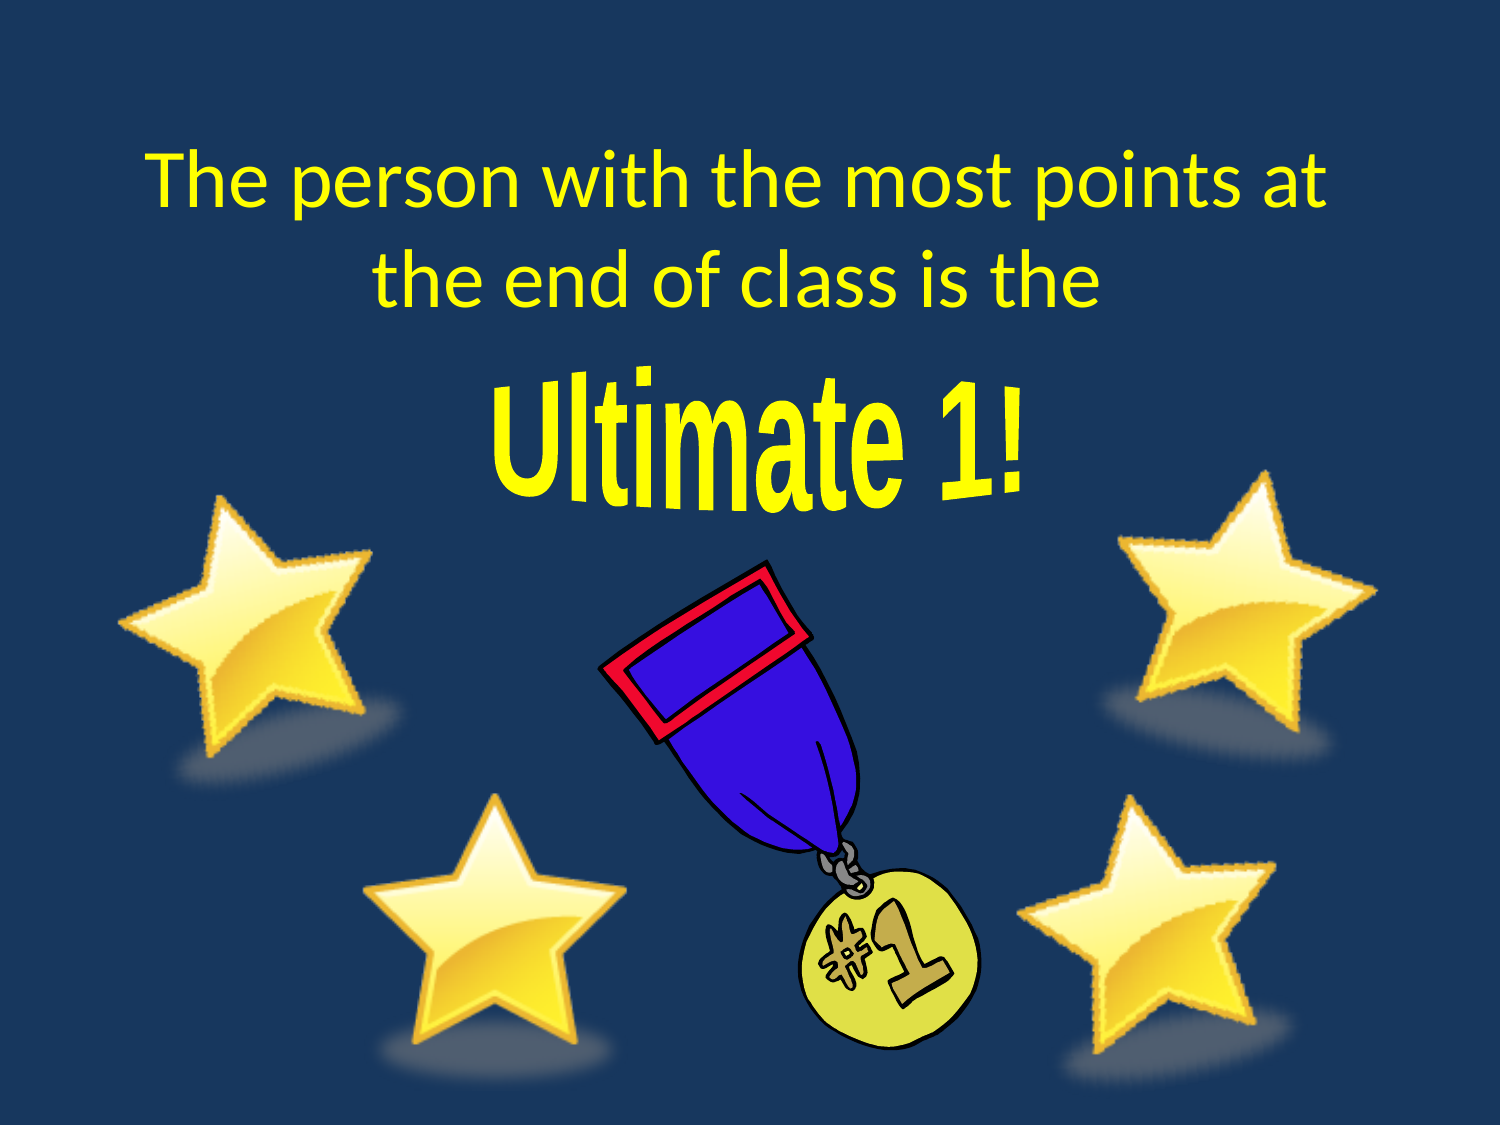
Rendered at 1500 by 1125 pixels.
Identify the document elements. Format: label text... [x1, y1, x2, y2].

picture [982, 437, 1416, 1113]
picture [703, 574, 908, 1074]
picture [75, 450, 446, 821]
title The person with the most points at the end of class is the [99, 116, 1375, 433]
picture [347, 790, 648, 1091]
